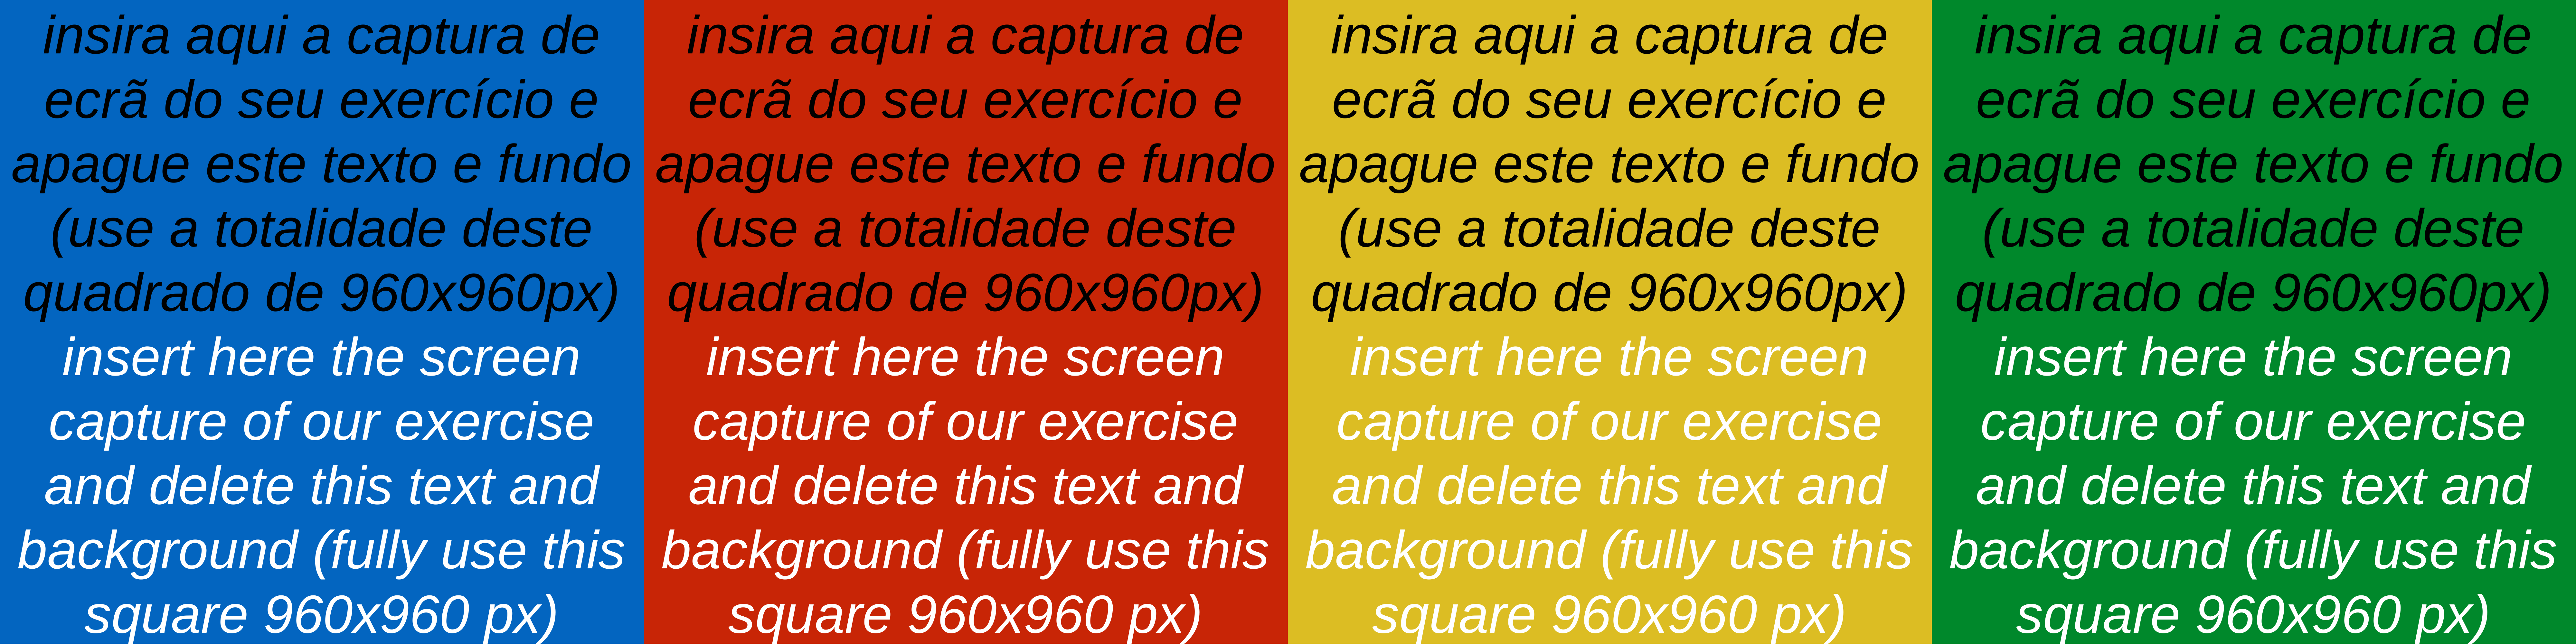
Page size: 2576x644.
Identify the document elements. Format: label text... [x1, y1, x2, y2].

text_box insira aqui a captura de ecrã do seu exercício e apague este texto e fundo (use a totalidade deste quadrado de 960x960px) insert here the screen capture of our exercise and delete this text and background (fully use this square 960x960 px) [0, 0, 644, 644]
text_box insira aqui a captura de ecrã do seu exercício e apague este texto e fundo (use a totalidade deste quadrado de 960x960px) insert here the screen capture of our exercise and delete this text and background (fully use this square 960x960 px) [644, 0, 1288, 644]
text_box insira aqui a captura de ecrã do seu exercício e apague este texto e fundo (use a totalidade deste quadrado de 960x960px) insert here the screen capture of our exercise and delete this text and background (fully use this square 960x960 px) [1288, 0, 1932, 644]
text_box insira aqui a captura de ecrã do seu exercício e apague este texto e fundo (use a totalidade deste quadrado de 960x960px) insert here the screen capture of our exercise and delete this text and background (fully use this square 960x960 px) [1932, 0, 2576, 644]
